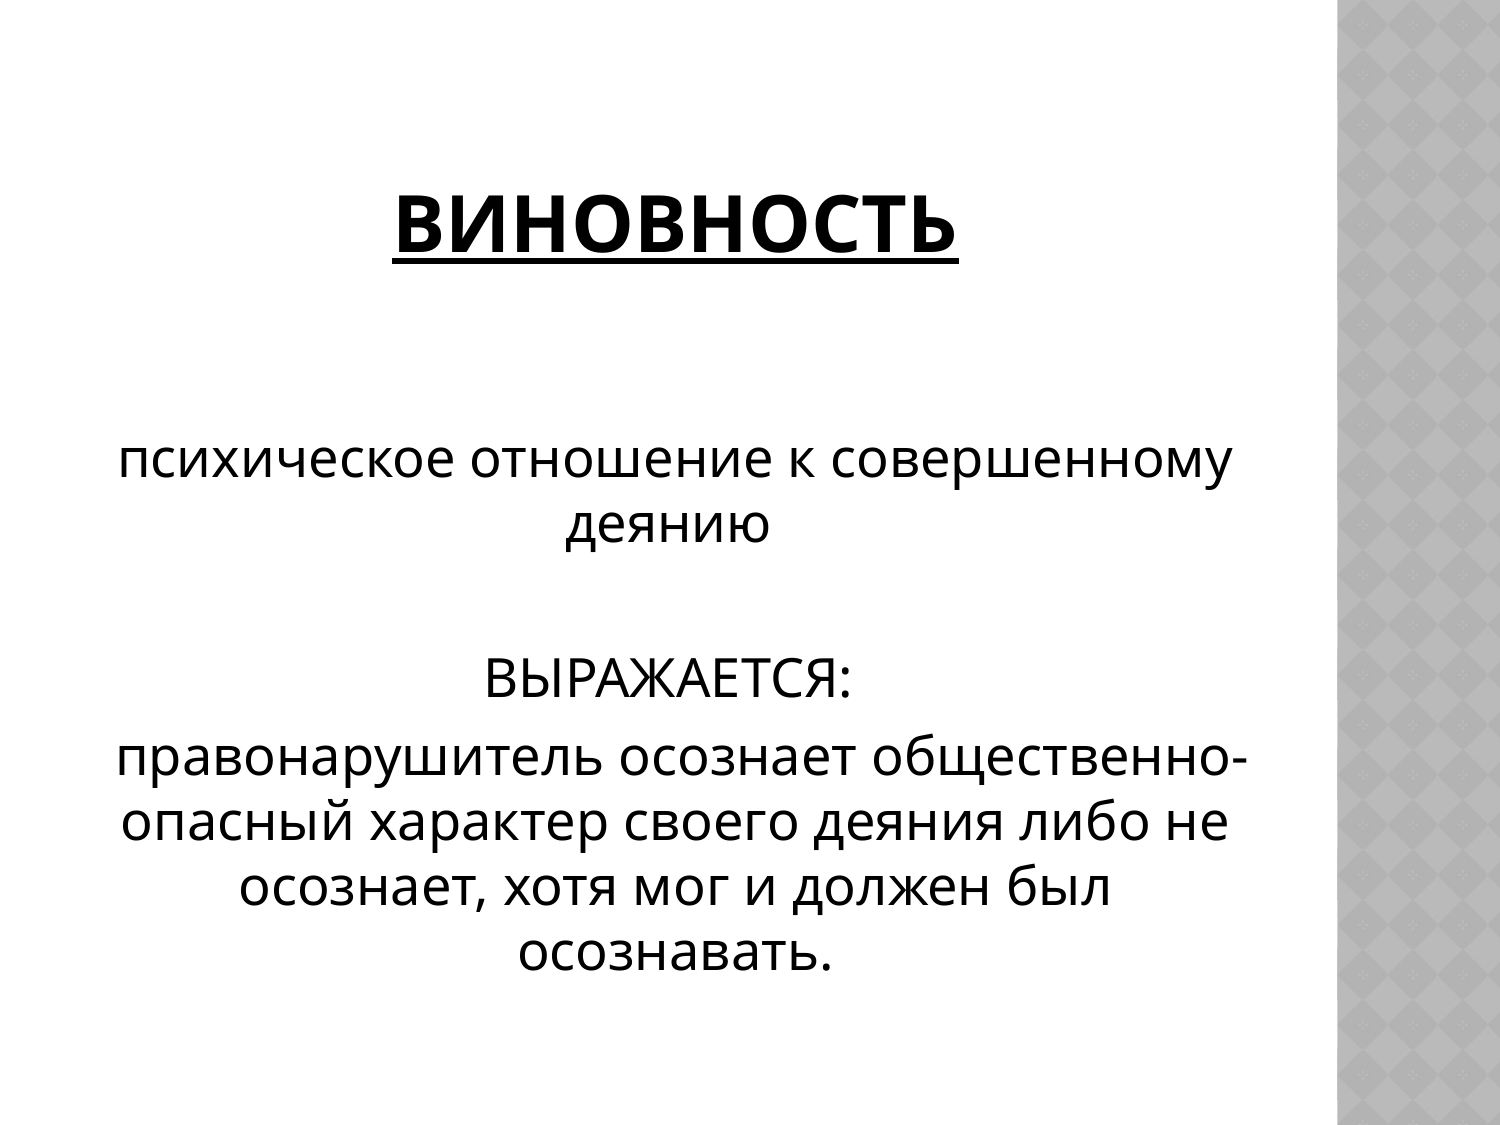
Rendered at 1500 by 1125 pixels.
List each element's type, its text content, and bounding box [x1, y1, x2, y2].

list психическое отношение к совершенному деянию ВЫРАЖАЕТСЯ: правонарушитель осознает общественно-опасный характер своего деяния либо не осознает, хотя мог и должен был осознавать. [82, 338, 1270, 1000]
title Виновность [172, 137, 1180, 268]
